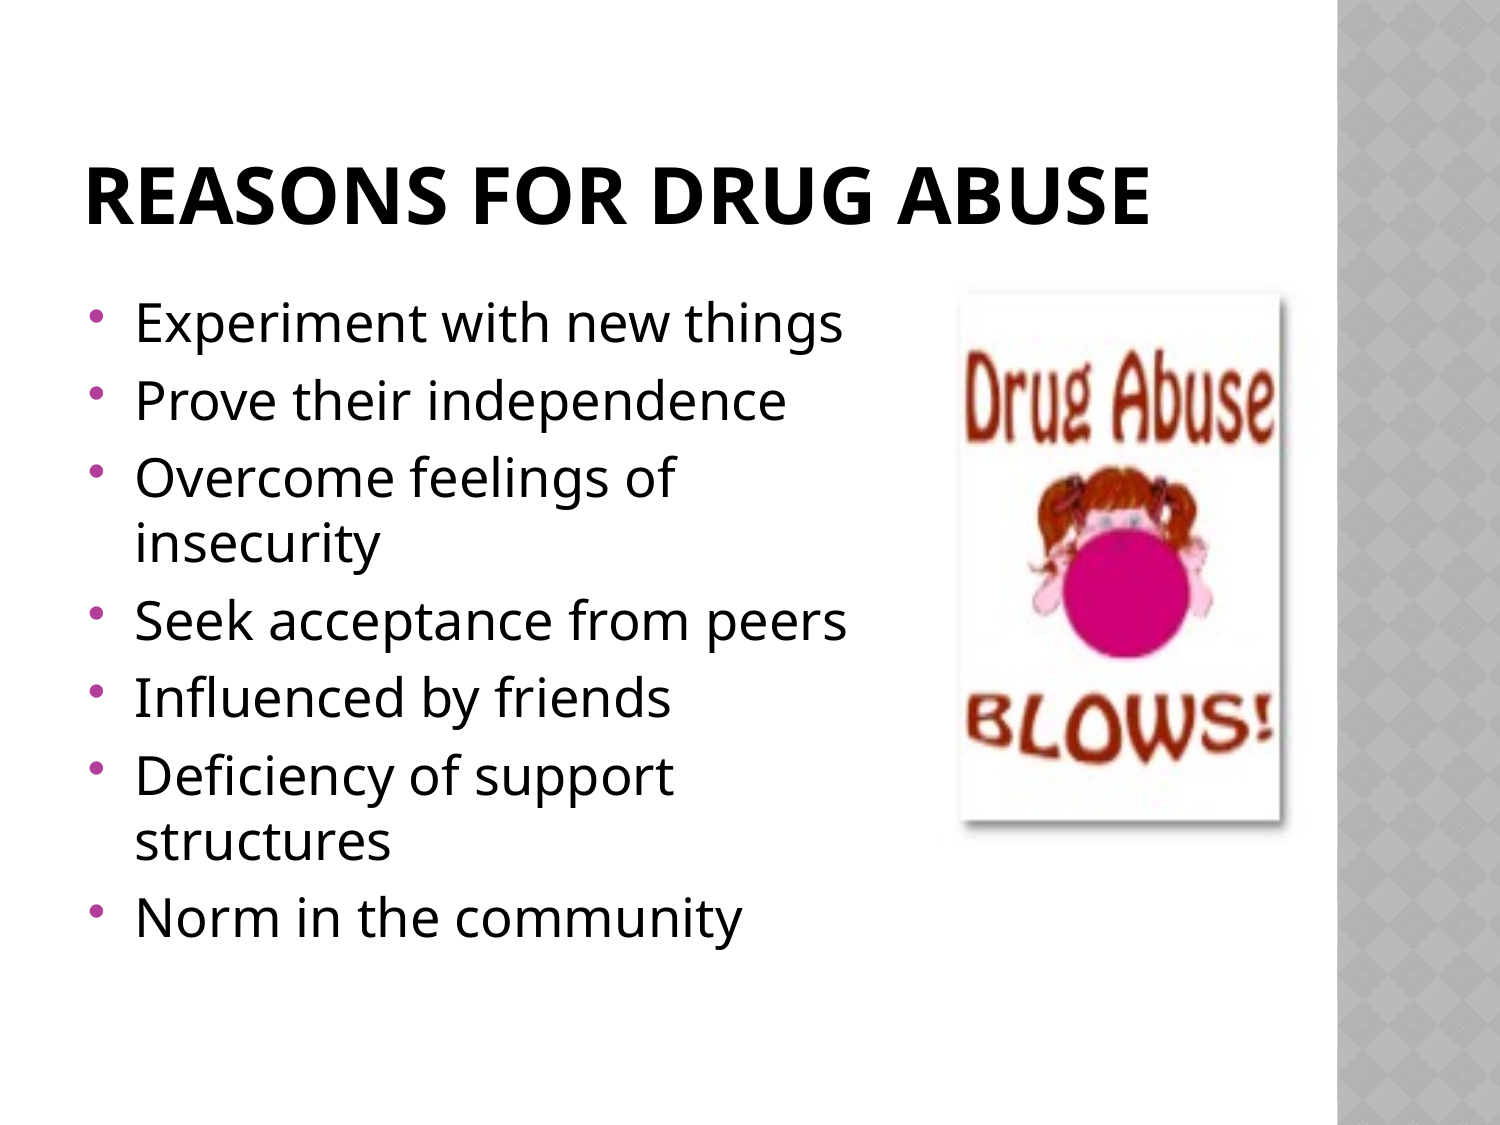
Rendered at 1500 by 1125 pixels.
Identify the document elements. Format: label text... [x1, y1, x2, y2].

title Reasons for drug abuse [75, 52, 1263, 240]
list Experiment with new things Prove their independence Overcome feelings of insecurity Seek acceptance from peers Influenced by friends Deficiency of support structures Norm in the community [75, 281, 950, 868]
picture [913, 280, 1337, 845]
